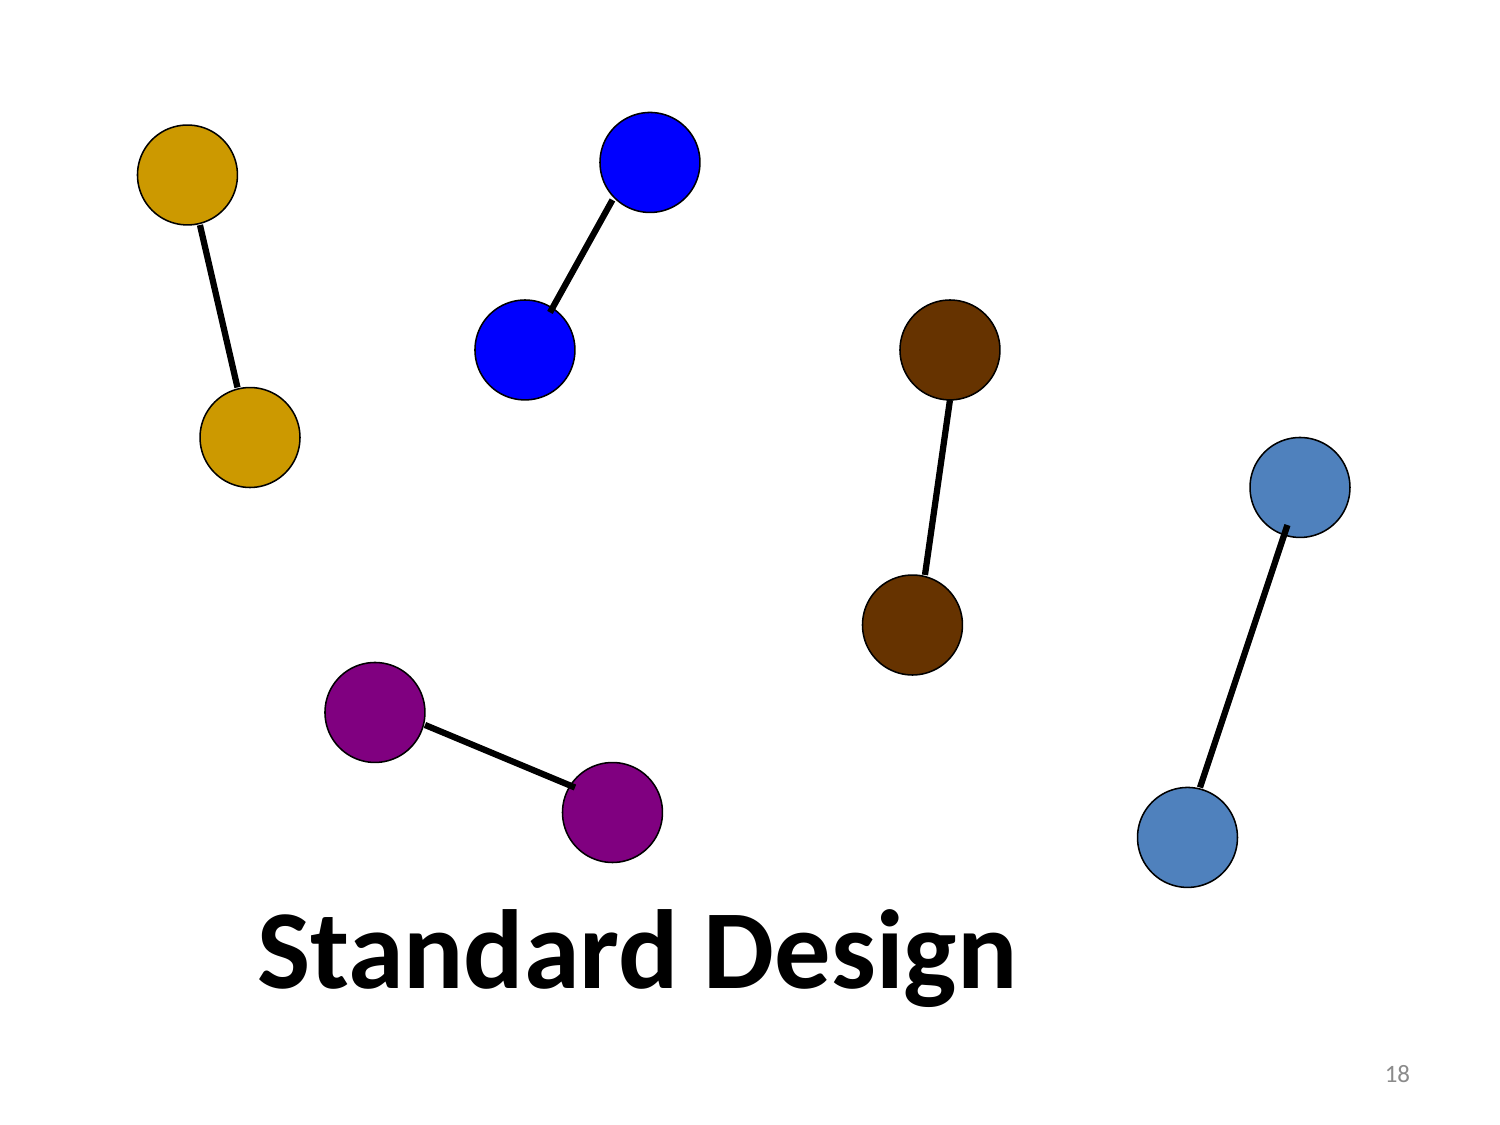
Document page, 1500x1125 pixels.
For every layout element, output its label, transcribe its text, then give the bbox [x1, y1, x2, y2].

text_box [1250, 437, 1351, 538]
text_box [1137, 787, 1238, 849]
text_box [200, 387, 301, 488]
text_box [324, 662, 425, 763]
text_box [900, 299, 1000, 400]
text_box [600, 112, 700, 213]
text_box [137, 125, 238, 225]
text_box [474, 299, 575, 400]
text_box [862, 575, 963, 676]
text_box [562, 762, 663, 849]
title Standard Design [0, 849, 1275, 1038]
text_box 18 [1074, 1042, 1425, 1103]
